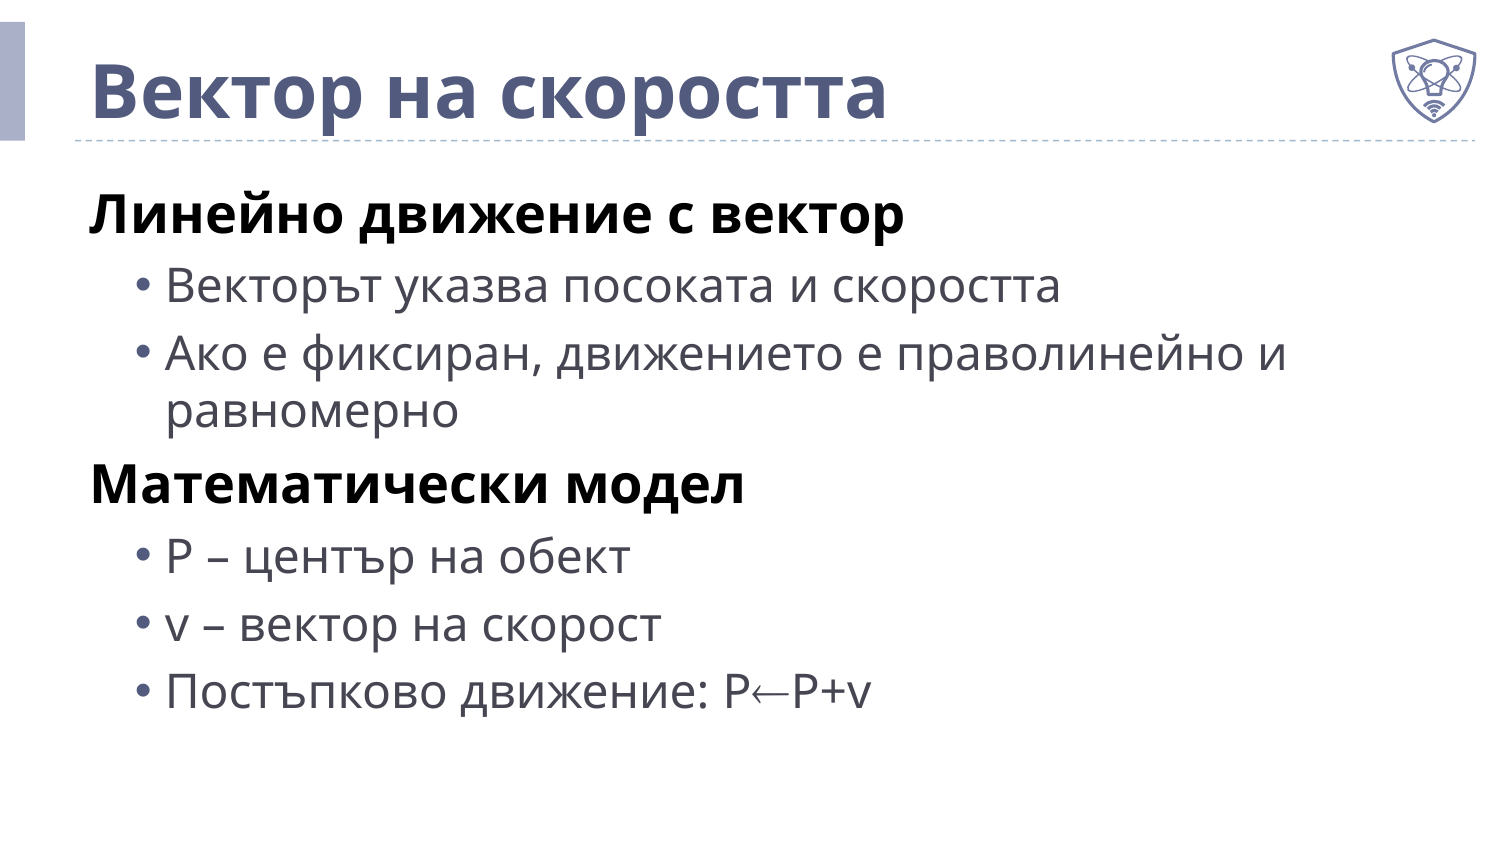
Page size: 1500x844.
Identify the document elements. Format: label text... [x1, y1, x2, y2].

title Вектор на скоростта [75, 18, 1475, 141]
list Линейно движение с вектор Векторът указва посоката и скоростта Ако е фиксиран, движението е праволинейно и равномерно Математически модел P – център на обект v – вектор на скорост Постъпково движение: PP+v [75, 171, 1475, 835]
